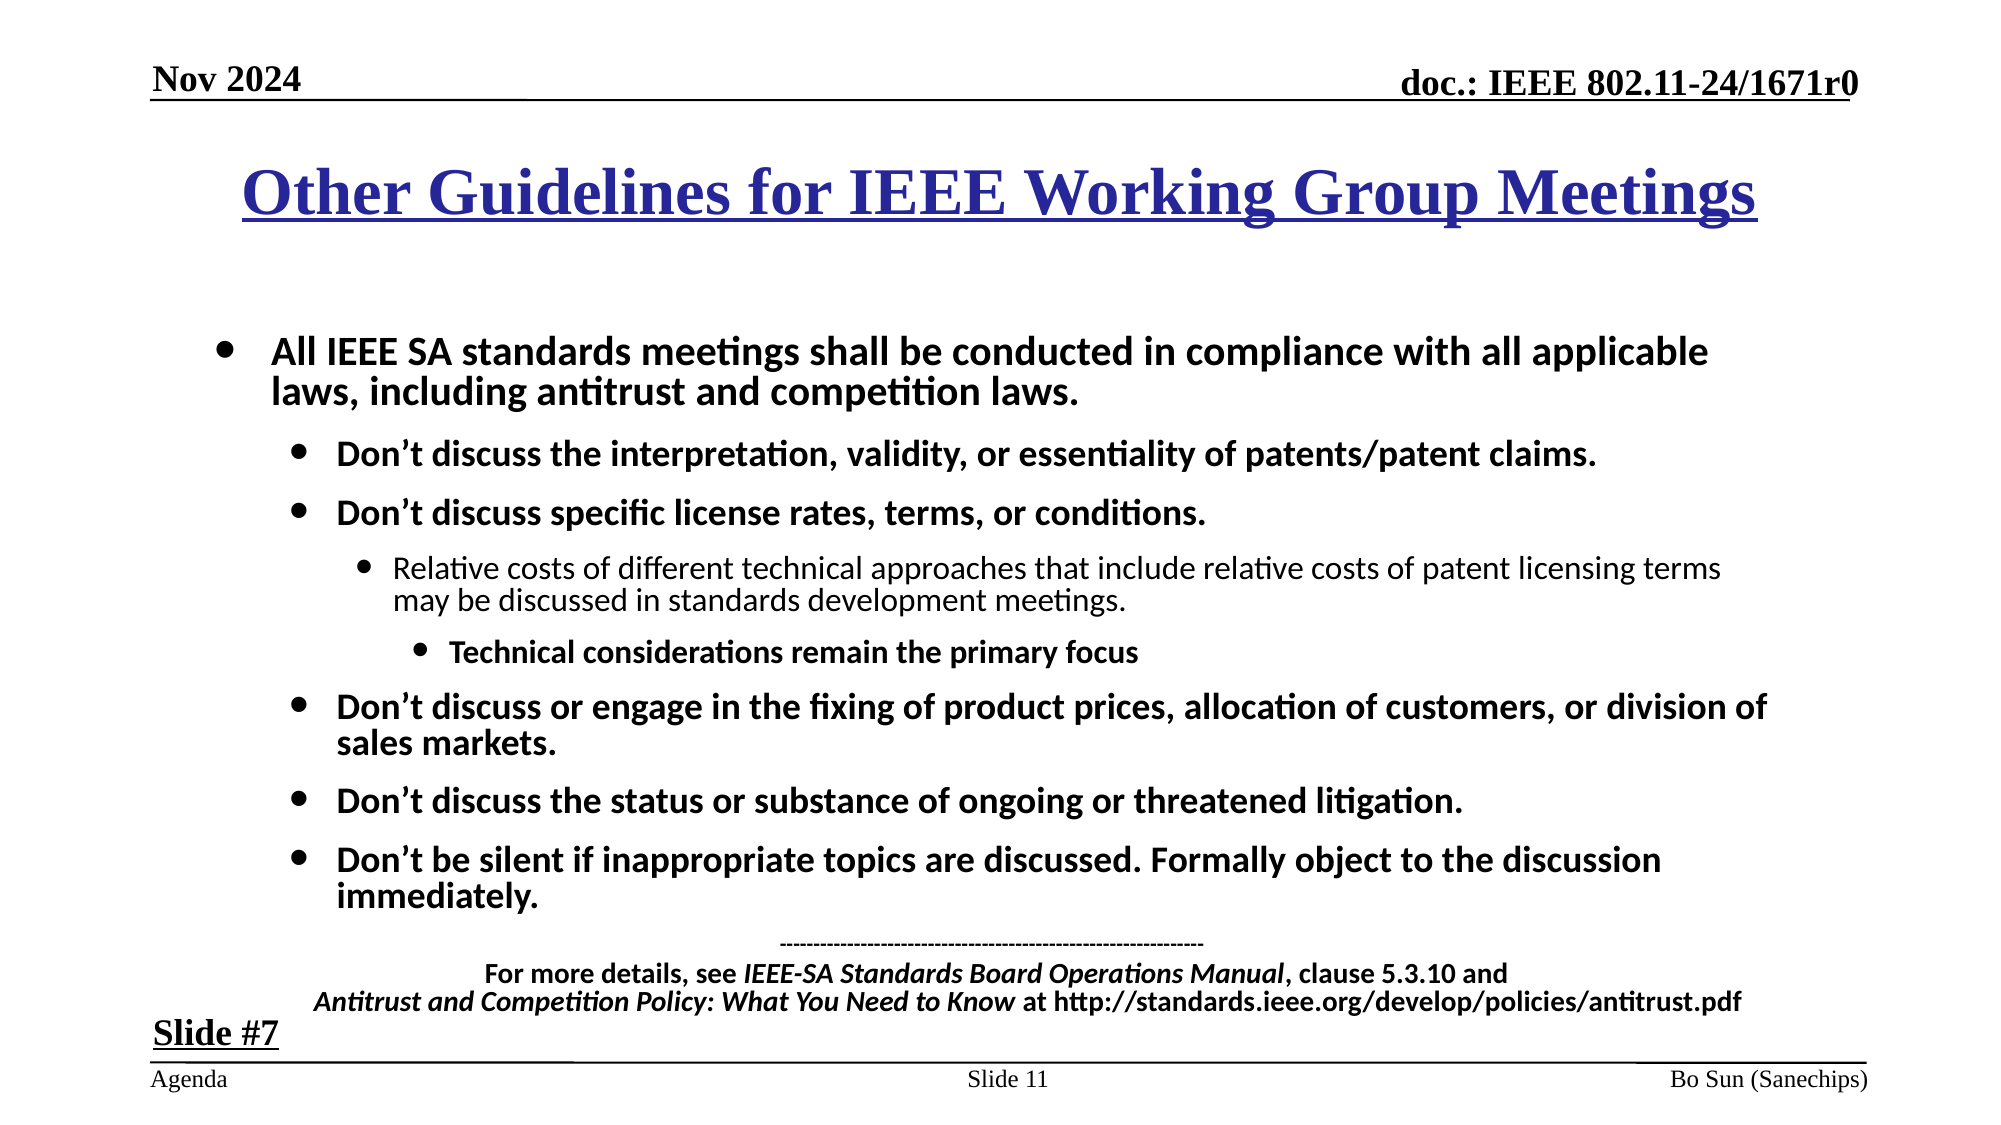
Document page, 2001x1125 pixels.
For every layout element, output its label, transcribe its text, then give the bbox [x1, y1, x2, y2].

text_box All IEEE SA standards meetings shall be conducted in compliance with all applicable laws, including antitrust and competition laws. Don’t discuss the interpretation, validity, or essentiality of patents/patent claims. Don’t discuss specific license rates, terms, or conditions. Relative costs of different technical approaches that include relative costs of patent licensing terms may be discussed in standards development meetings. Technical considerations remain the primary focus Don’t discuss or engage in the fixing of product prices, allocation of customers, or division of sales markets. Don’t discuss the status or substance of ongoing or threatened litigation. Don’t be silent if inappropriate topics are discussed. Formally object to the discussion immediately. --------------------------------------------------------------- For more details, see IEEE-SA Standards Board Operations Manual, clause 5.3.10 and Antitrust and Competition Policy: What You Need to Know at http://standards.ieee.org/develop/policies/antitrust.pdf [200, 300, 1800, 1050]
footer Bo Sun (Sanechips) [1171, 1061, 1869, 1093]
slide_number Slide [949, 1061, 1067, 1123]
text_box Slide #7 [138, 1000, 295, 1061]
text_box Other Guidelines for IEEE Working Group Meetings [200, 100, 1800, 276]
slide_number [152, 54, 563, 100]
